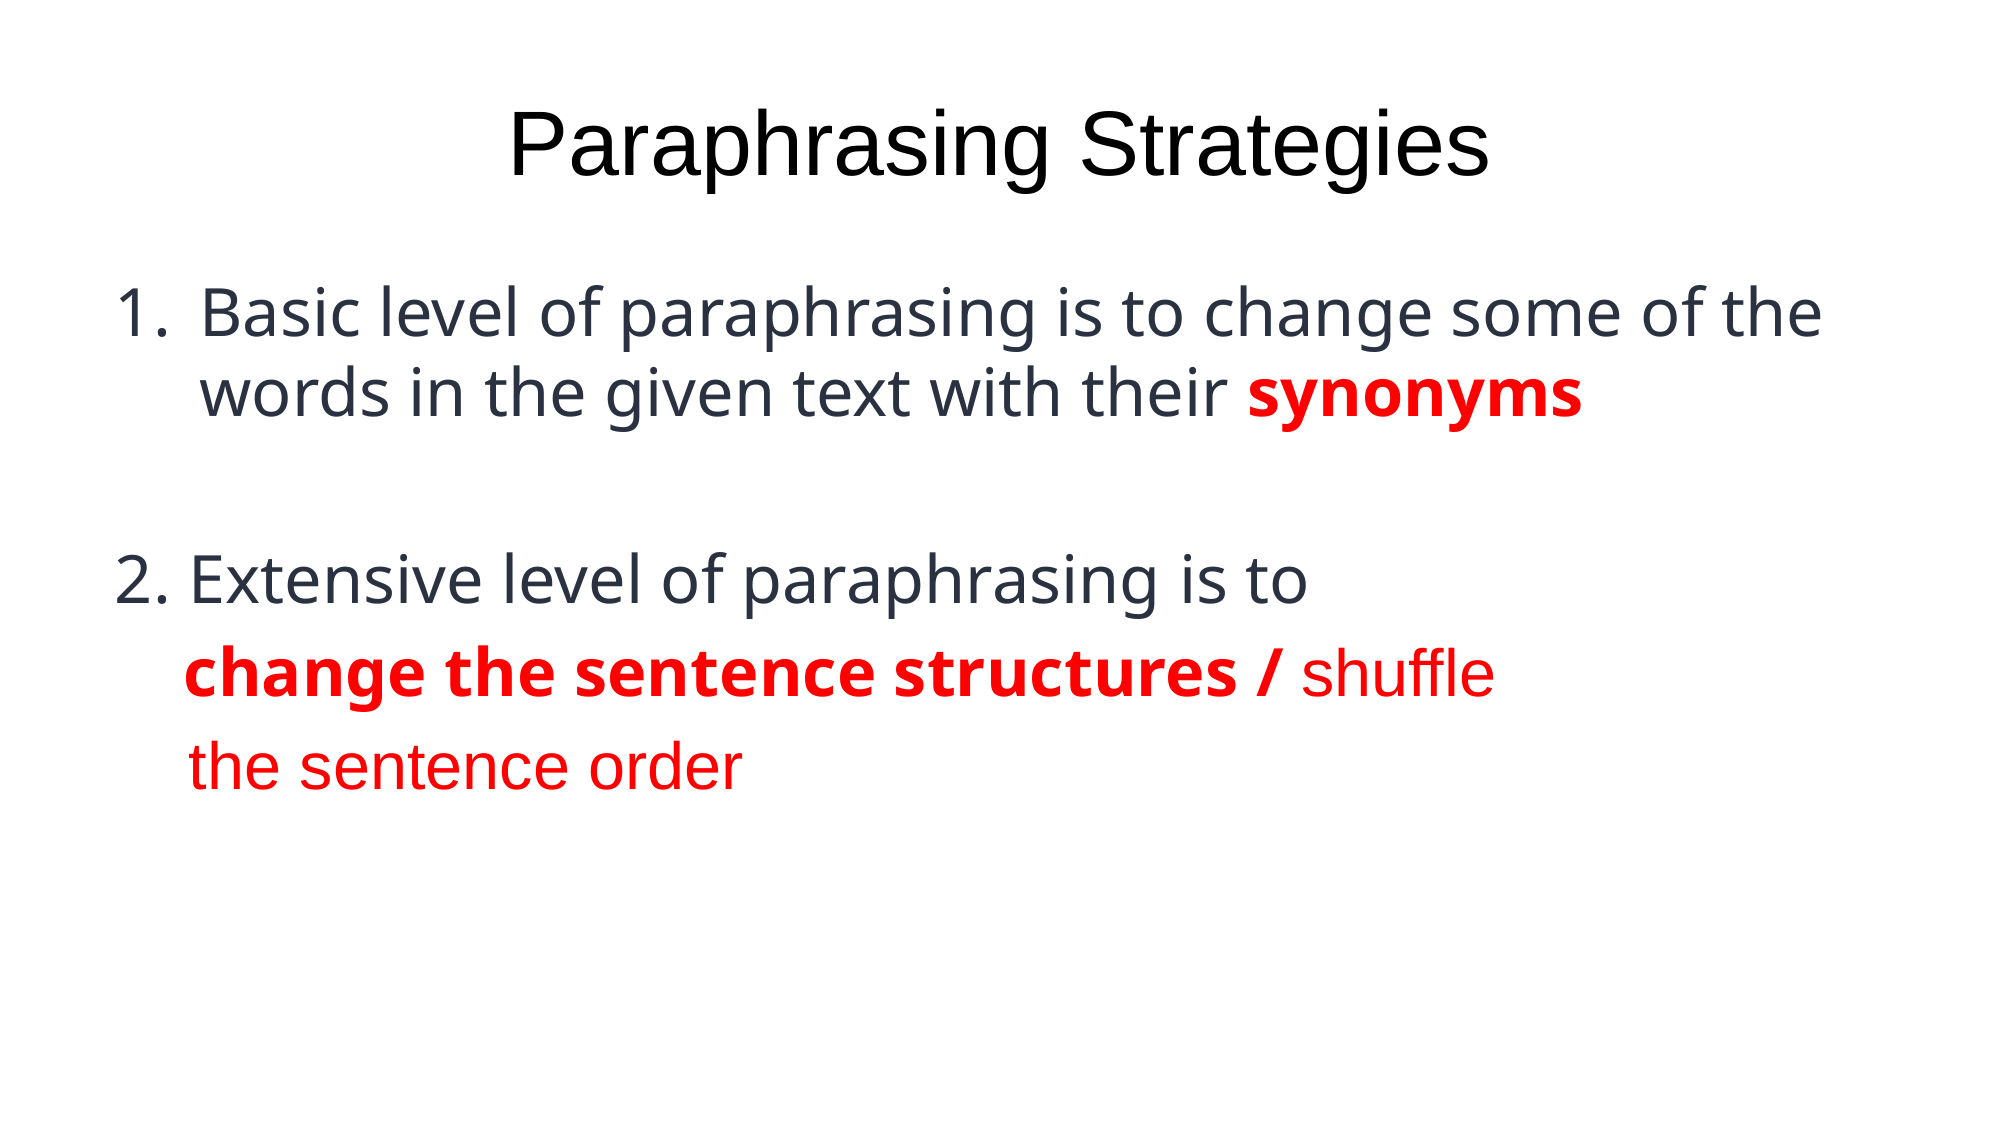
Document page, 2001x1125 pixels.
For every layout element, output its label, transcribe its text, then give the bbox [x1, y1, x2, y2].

list Basic level of paraphrasing is to change some of the words in the given text with their synonyms 2. Extensive level of paraphrasing is to change the sentence structures / shuffle the sentence order [99, 262, 1900, 1005]
title Paraphrasing Strategies [99, 45, 1900, 233]
